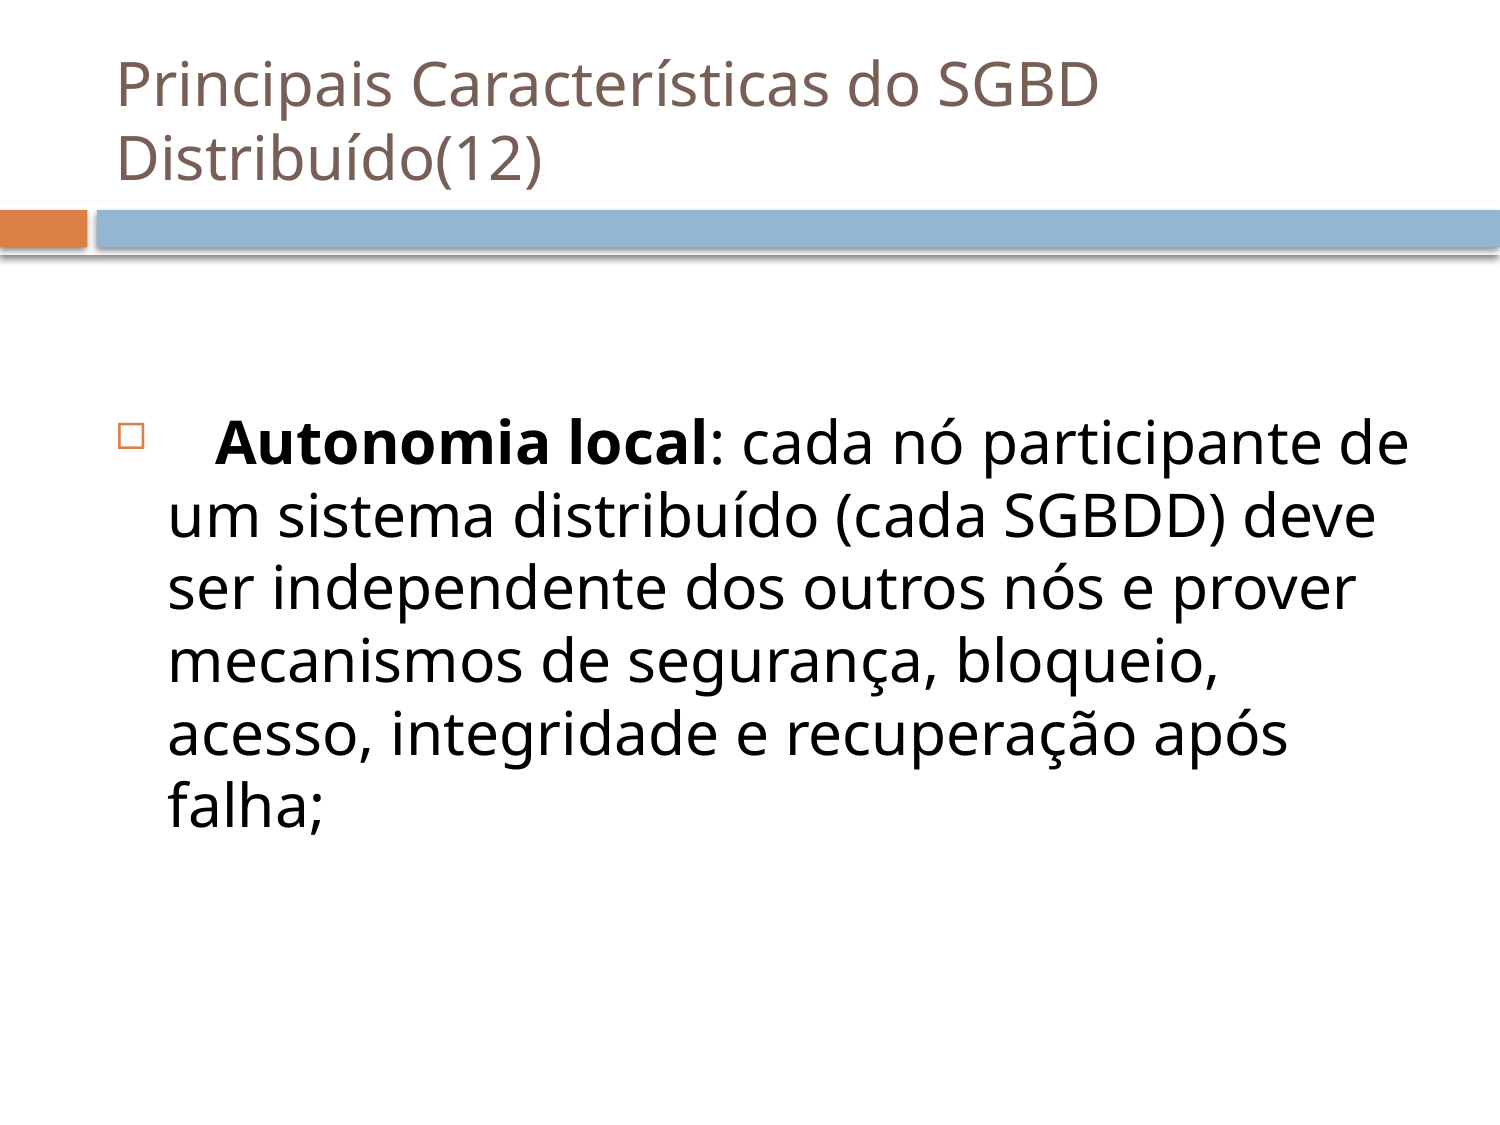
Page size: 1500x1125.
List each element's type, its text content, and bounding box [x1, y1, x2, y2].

title Principais Características do SGBD Distribuído(12) [100, 37, 1438, 200]
list Autonomia local: cada nó participante de um sistema distribuído (cada SGBDD) deve ser independente dos outros nós e prover mecanismos de segurança, bloqueio, acesso, integridade e recuperação após falha; [100, 397, 1438, 1000]
